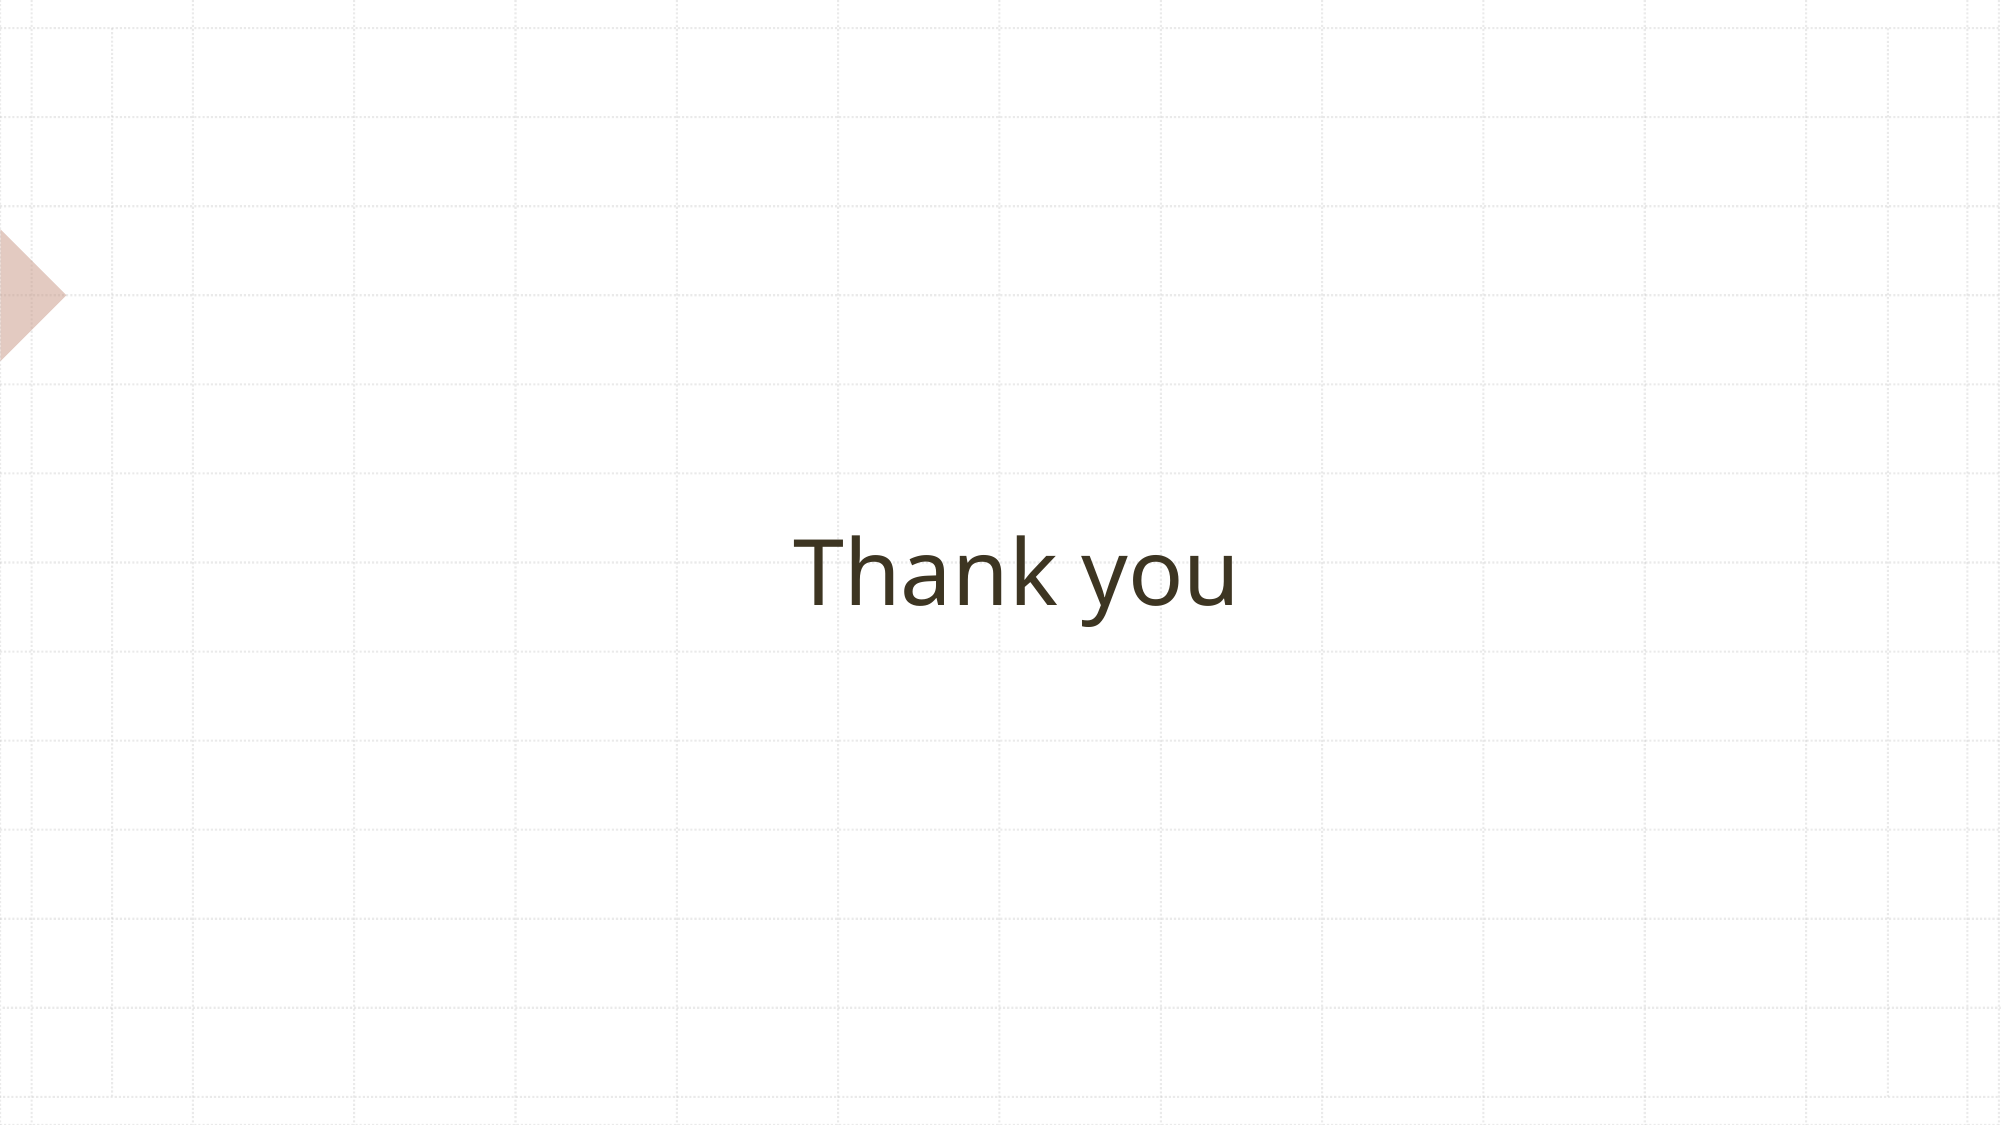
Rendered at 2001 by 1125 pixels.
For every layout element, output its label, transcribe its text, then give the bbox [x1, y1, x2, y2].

title Thank you [778, 415, 1289, 632]
